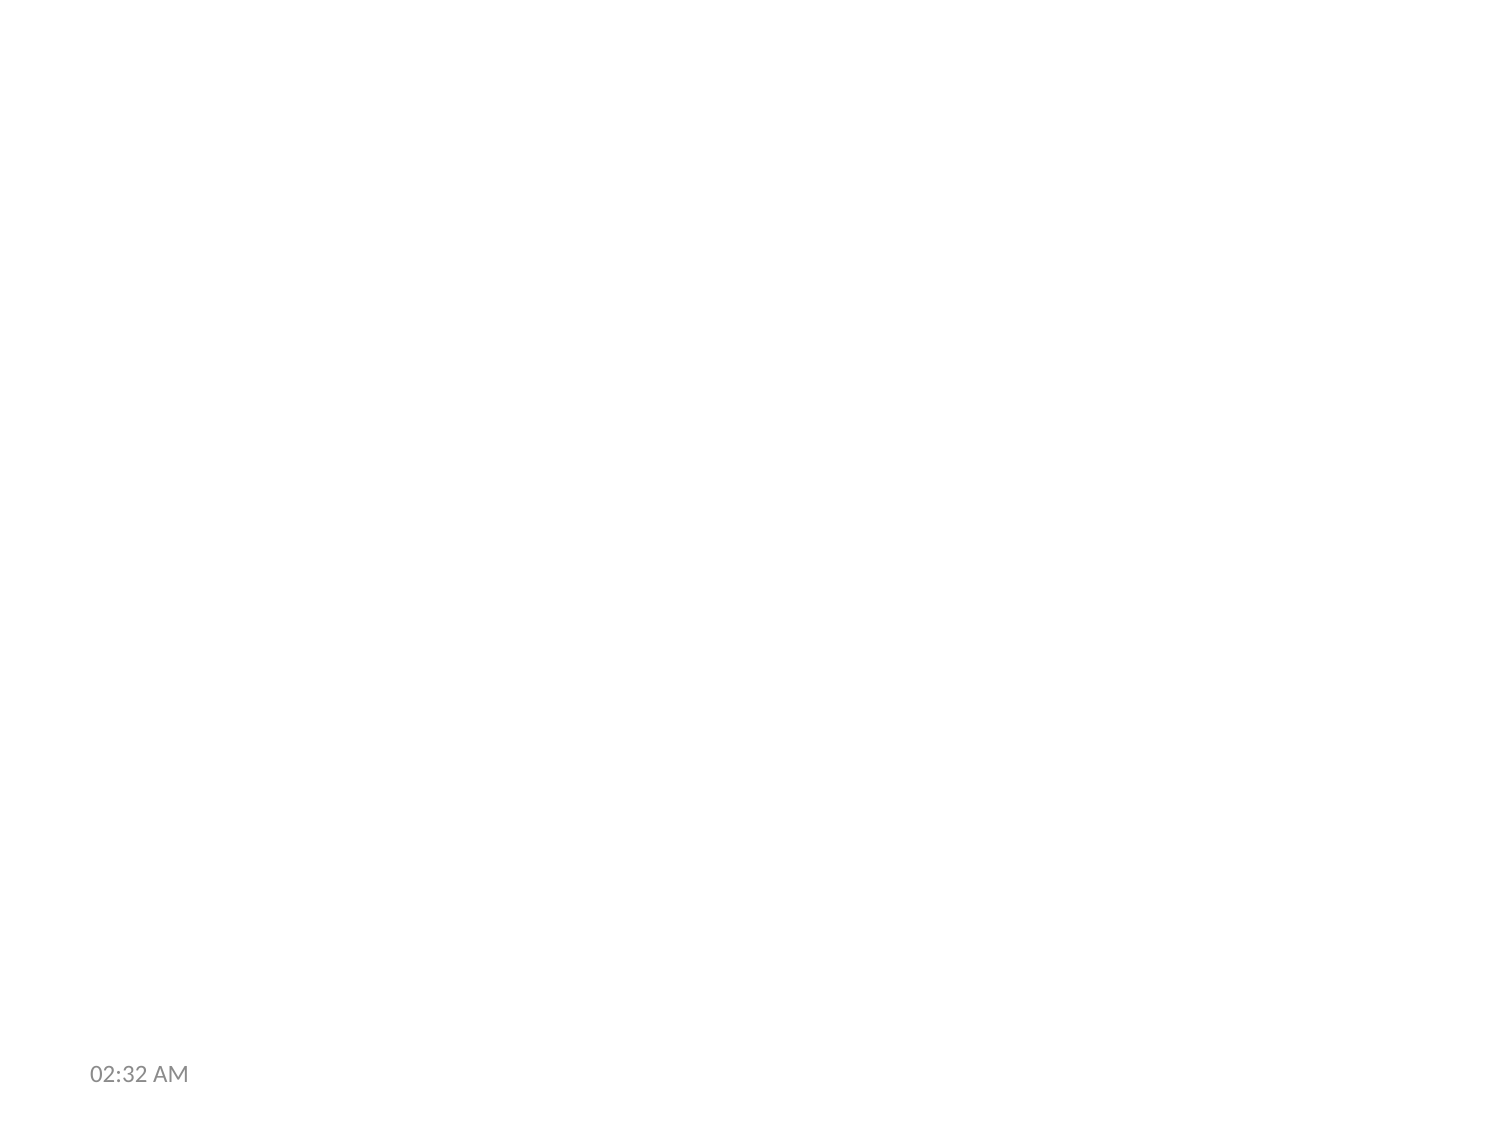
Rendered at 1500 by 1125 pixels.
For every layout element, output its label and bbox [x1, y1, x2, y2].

slide_number [75, 1042, 425, 1103]
